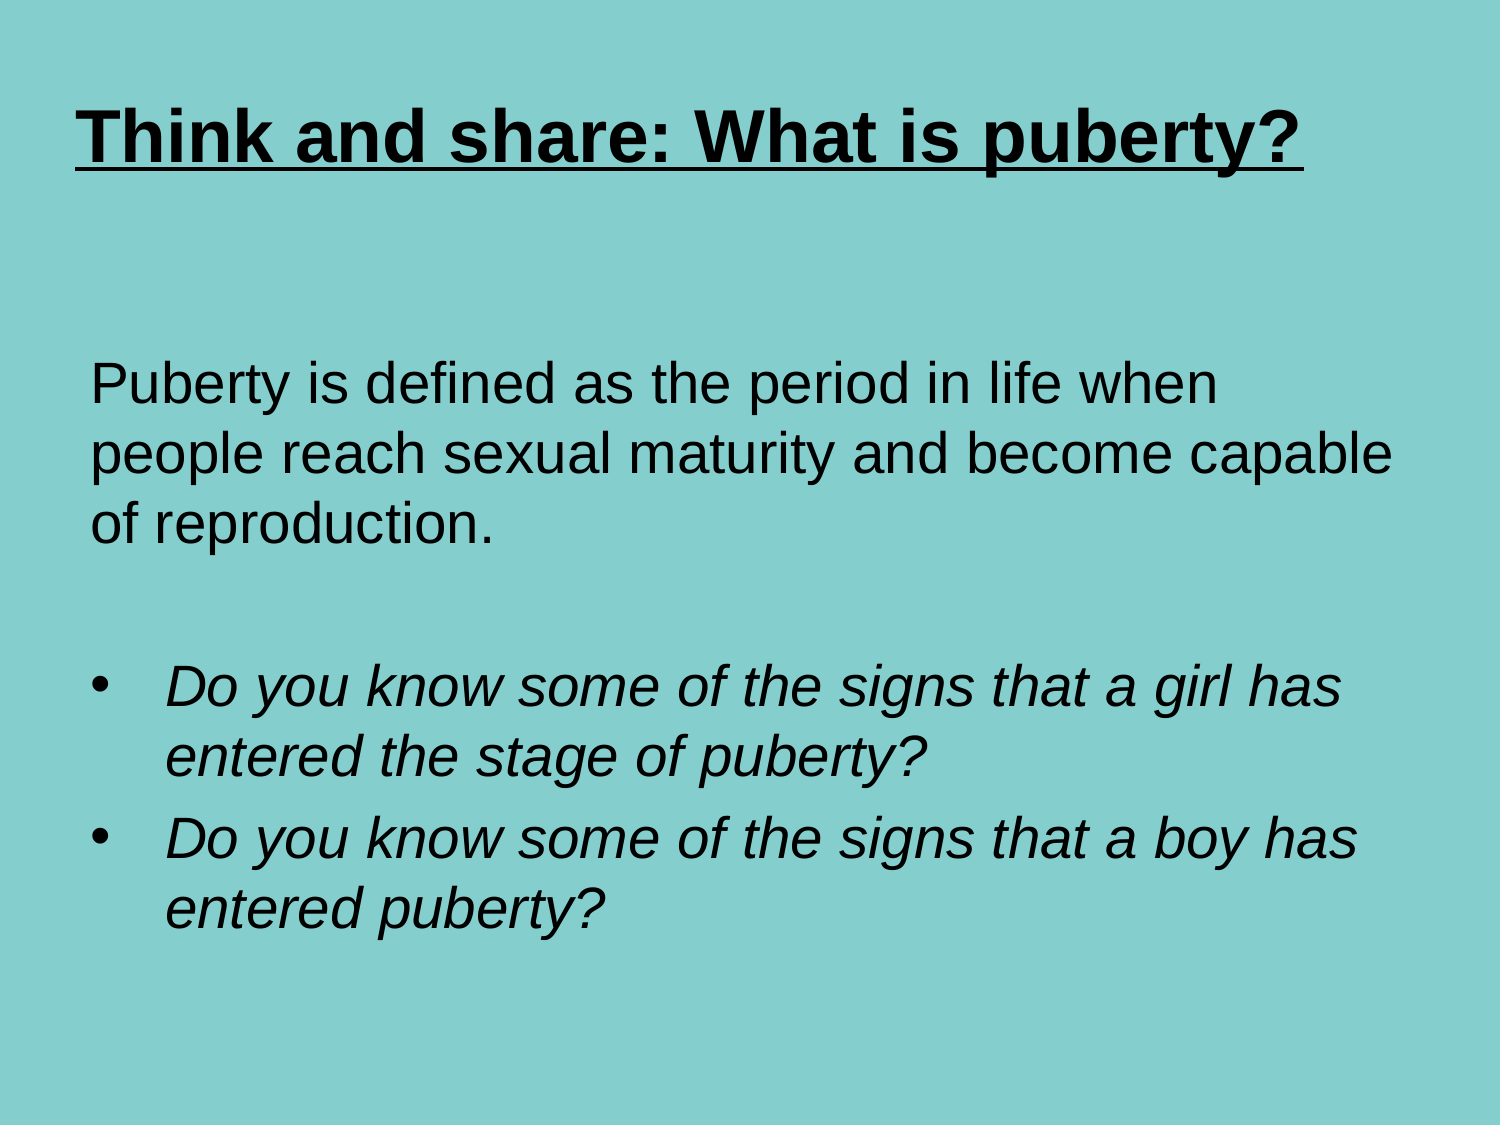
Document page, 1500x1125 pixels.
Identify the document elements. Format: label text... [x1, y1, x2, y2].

list Puberty is defined as the period in life when people reach sexual maturity and become capable of reproduction. Do you know some of the signs that a girl has entered the stage of puberty? Do you know some of the signs that a boy has entered puberty? [75, 337, 1413, 888]
title Think and share: What is puberty? [75, 87, 1438, 288]
